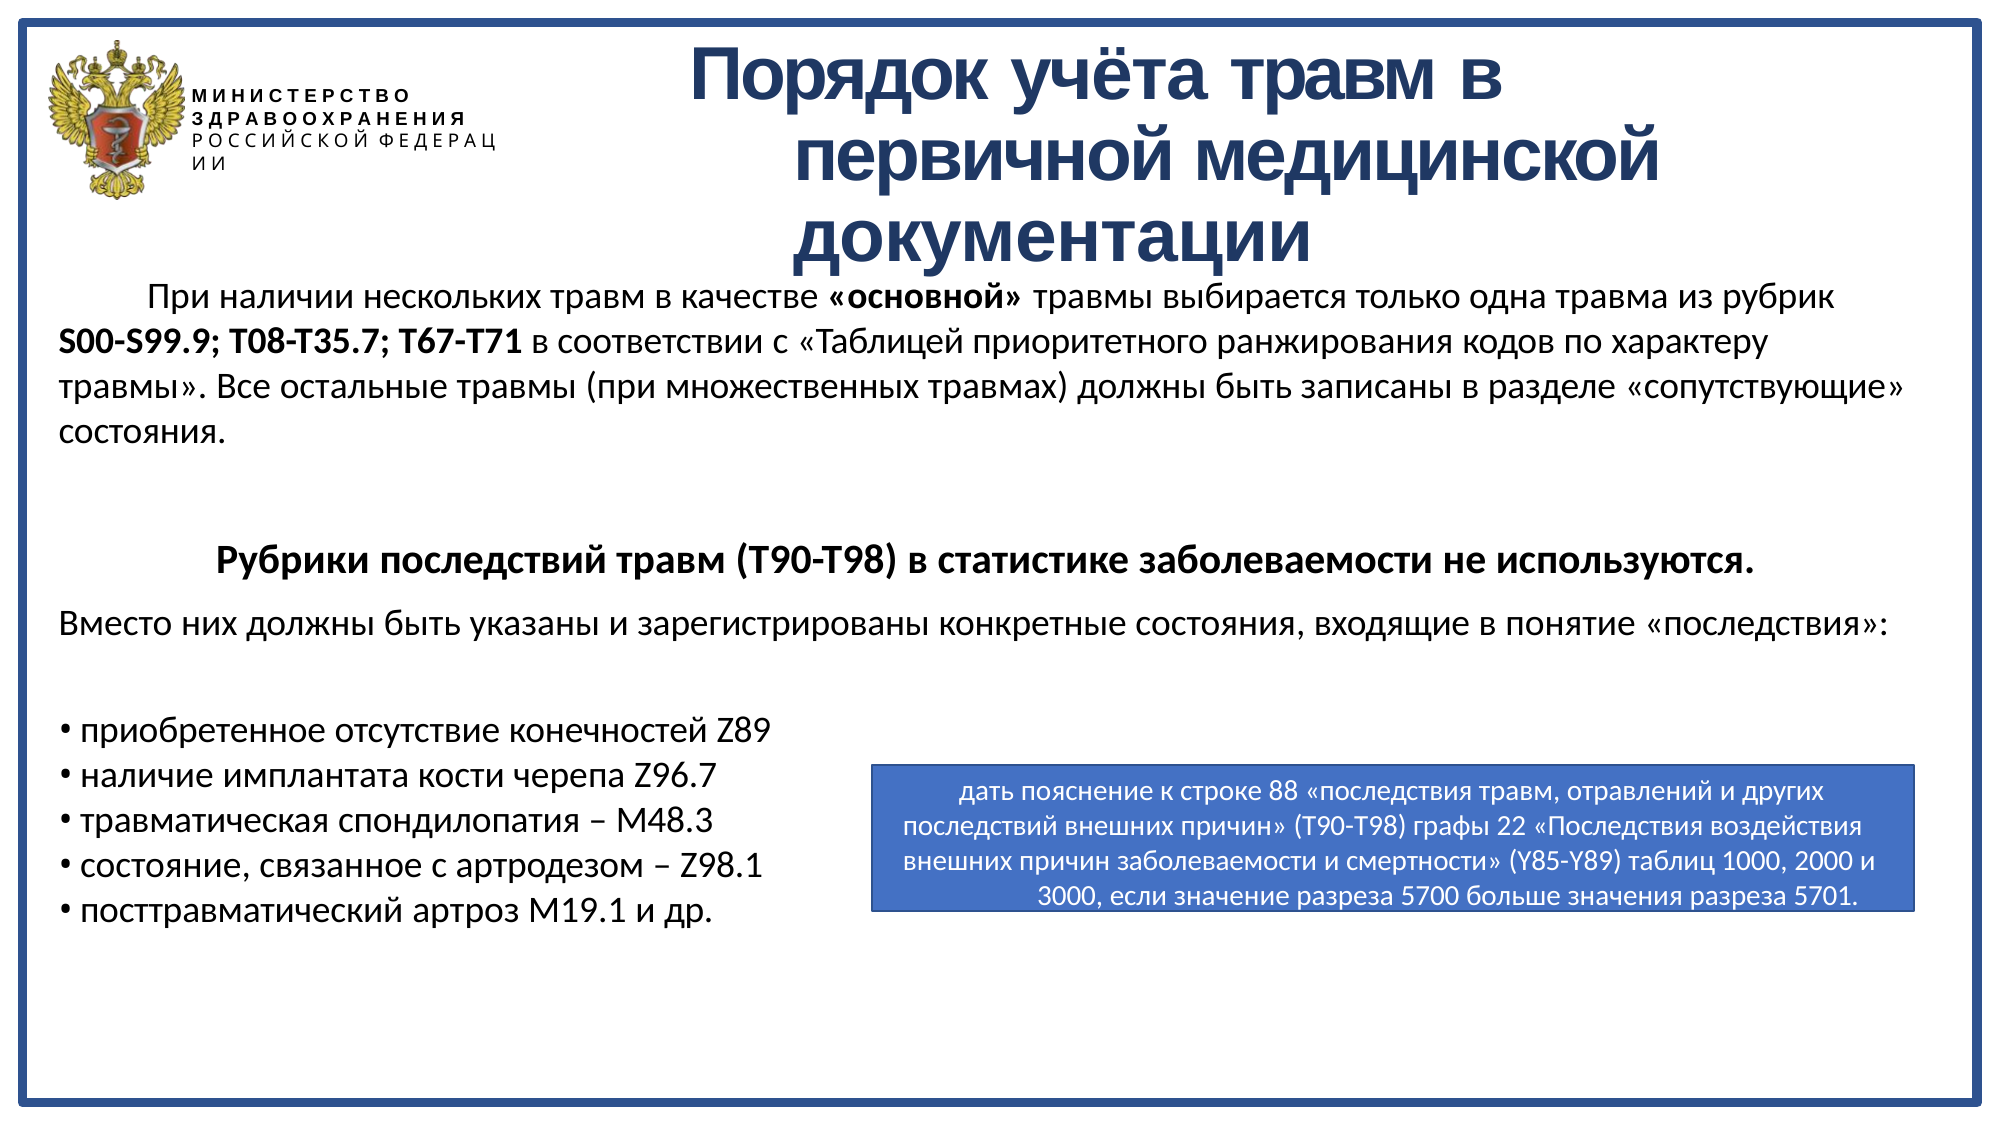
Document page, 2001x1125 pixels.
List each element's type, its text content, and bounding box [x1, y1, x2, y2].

title Порядок учёта травм в первичной медицинской документации [687, 21, 1892, 268]
picture [48, 40, 185, 200]
text_box приобретенное отсутствие конечностей Z89 наличие имплантата кости черепа Z96.7 травматическая спондилопатия – М48.3 состояние, связанное с артродезом – Z98.1 посттравматический артроз M19.1 и др. [56, 703, 784, 931]
text_box М И Н И С Т Е Р С Т В О З Д Р А В О О Х Р А Н Е Н И Я Р О С С И Й С К О Й Ф Е Д Е Р А Ц И И [189, 81, 503, 174]
text_box дать пояснение к строке 88 «последствия трaвм, отрaвлений и других последствий внешних причин» (T90-T98) графы 22 «Последствия воздействия внешних причин заболеваемости и смертности» (Y85-Y89) таблиц 1000, 2000 и 3000, если значение разреза 5700 больше значения разреза 5701. [872, 765, 1915, 911]
text_box При наличии нескольких травм в качестве «основной» травмы выбирается только одна травма из рубрик S00-S99.9; T08-T35.7; T67-T71 в соответствии с «Таблицей приоритетного ранжирования кодов по характеру травмы». Все остальные травмы (при множественных травмах) должны быть записаны в разделе «сопутствующие» состояния. Рубрики последствий травм (T90-T98) в статистике заболеваемости не используются. Вместо них должны быть указаны и зарегистрированы конкретные состояния, входящие в понятие «последствия»: [56, 268, 1917, 643]
